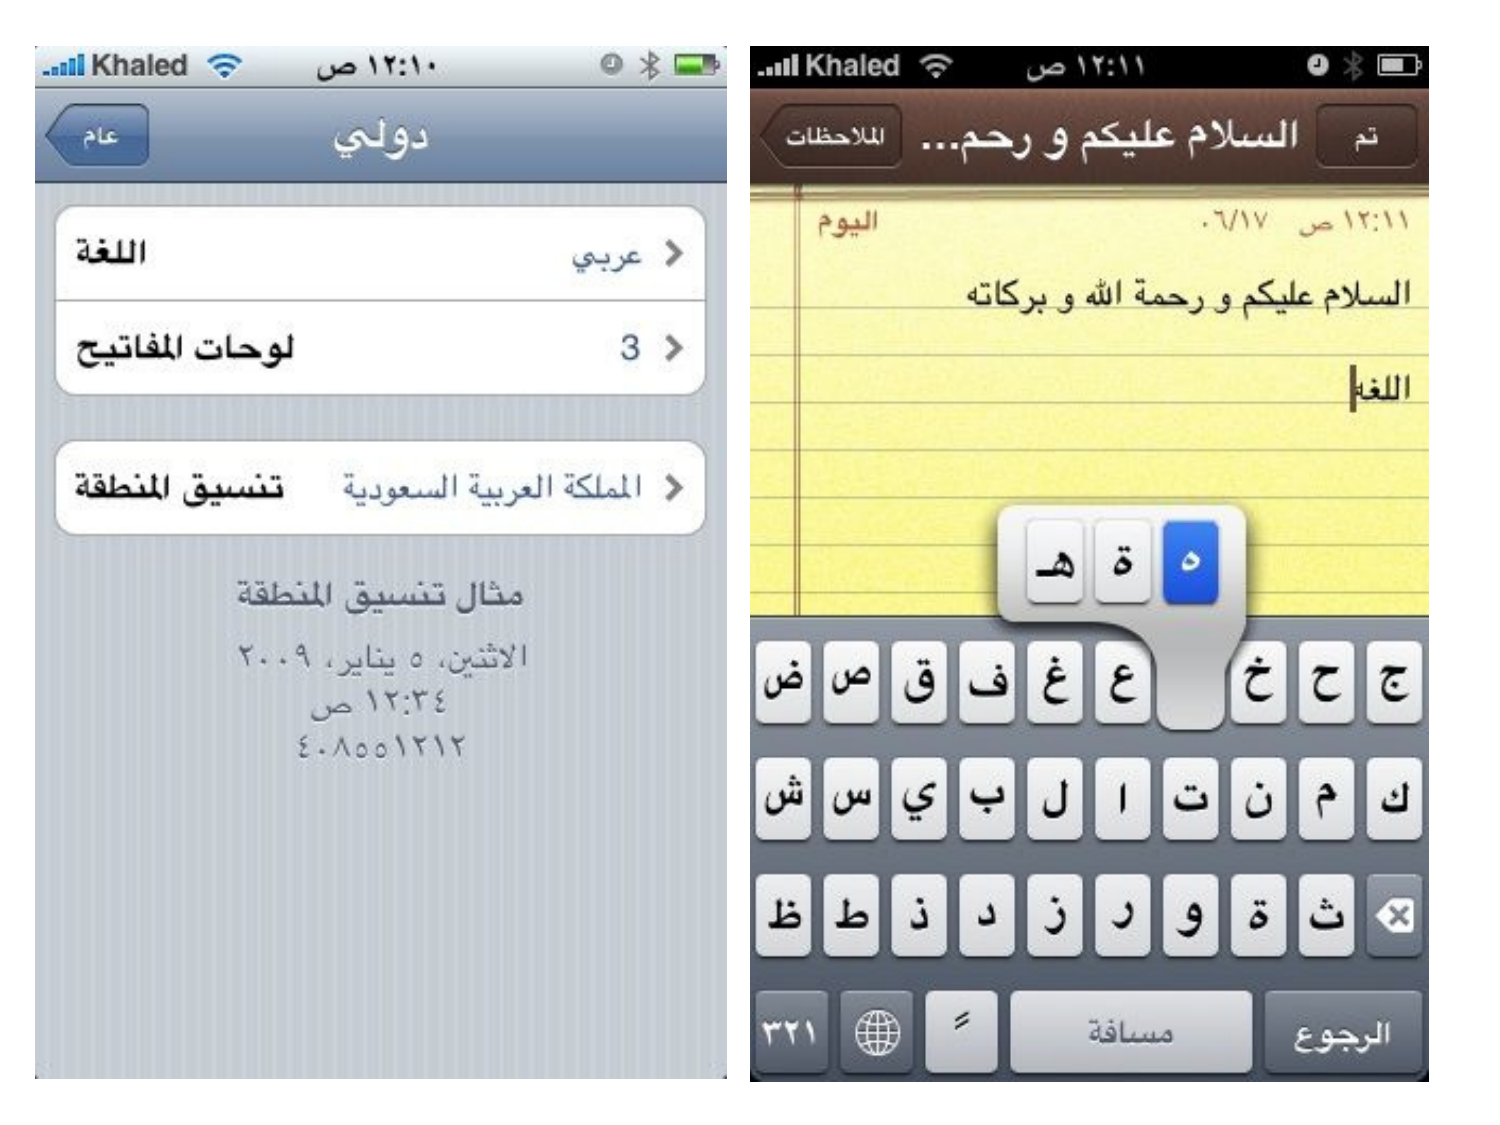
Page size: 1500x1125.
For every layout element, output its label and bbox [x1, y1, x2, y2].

picture [749, 46, 1429, 1083]
list [34, 46, 727, 1079]
